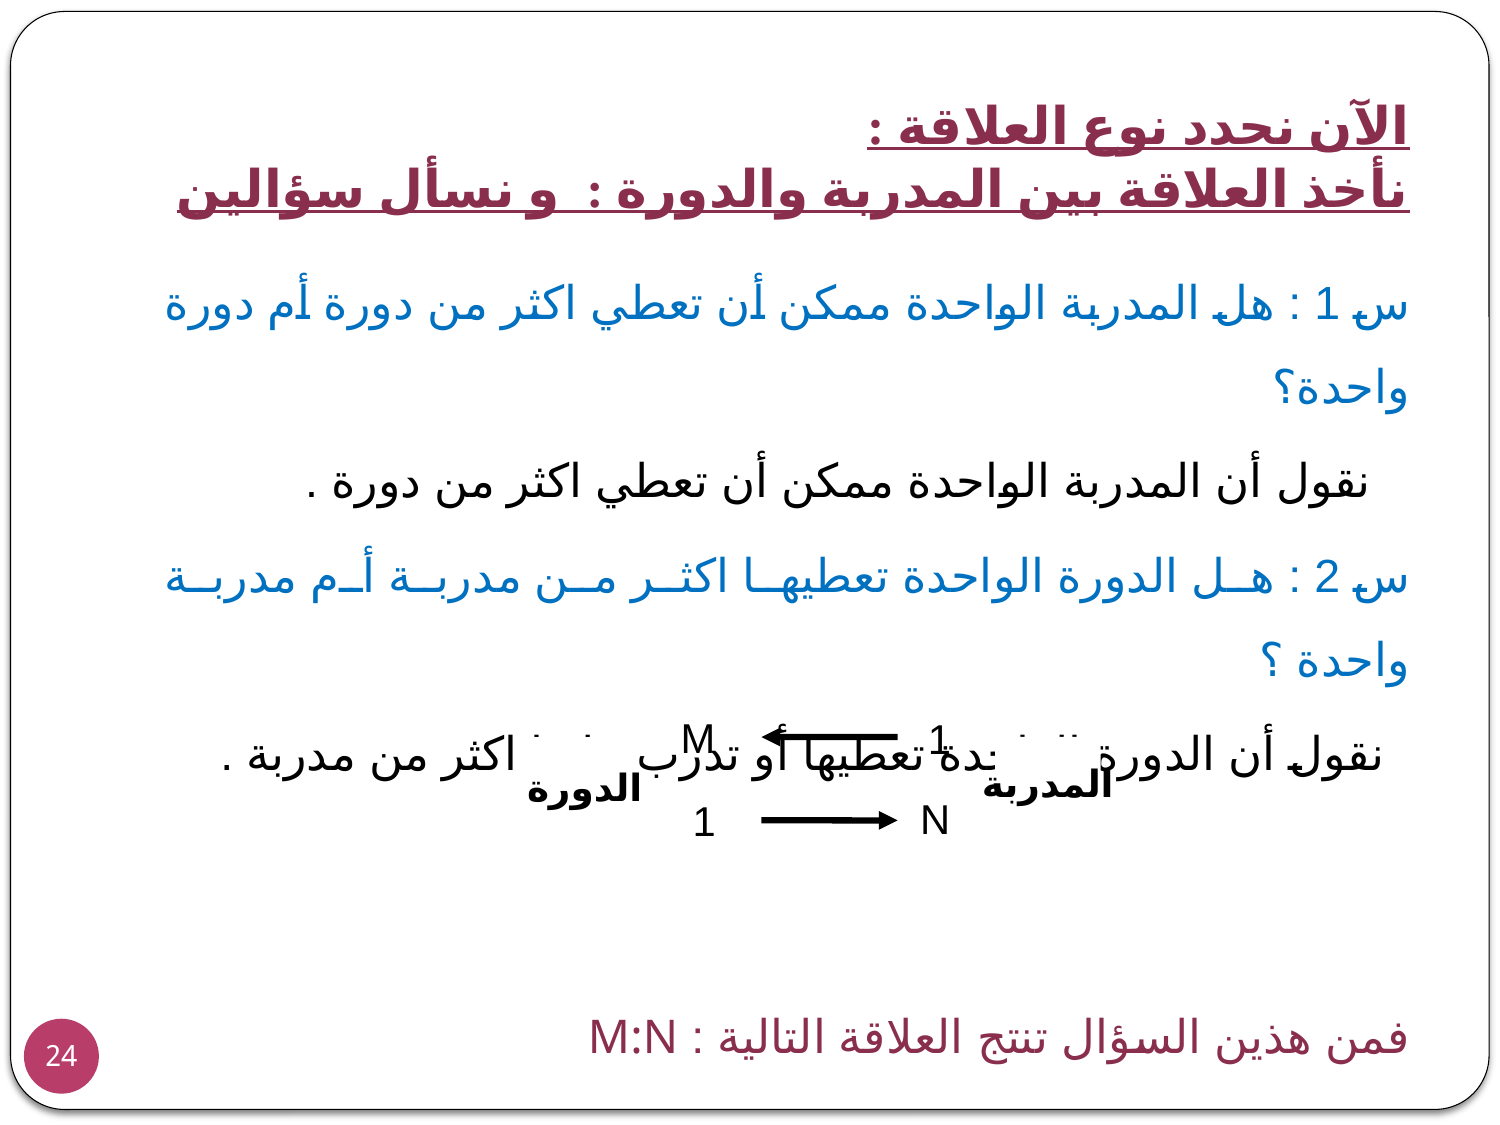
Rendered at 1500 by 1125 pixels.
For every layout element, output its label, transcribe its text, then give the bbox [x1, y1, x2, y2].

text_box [374, 672, 1240, 898]
slide_number 24 [23, 1018, 99, 1094]
title الآن نحدد نوع العلاقة : نأخذ العلاقة بين المدربة والدورة : و نسأل سؤالين [150, 45, 1425, 233]
list س 1 : هل المدربة الواحدة ممكن أن تعطي اكثر من دورة أم دورة واحدة؟ نقول أن المدربة الواحدة ممكن أن تعطي اكثر من دورة . س 2 : هل الدورة الواحدة تعطيها اكثر من مدربة أم مدربة واحدة ؟ نقول أن الدورة الواحدة تعطيها أو تدرب عليها اكثر من مدربة . فمن هذين السؤال تنتج العلاقة التالية : M:N [150, 237, 1425, 1071]
